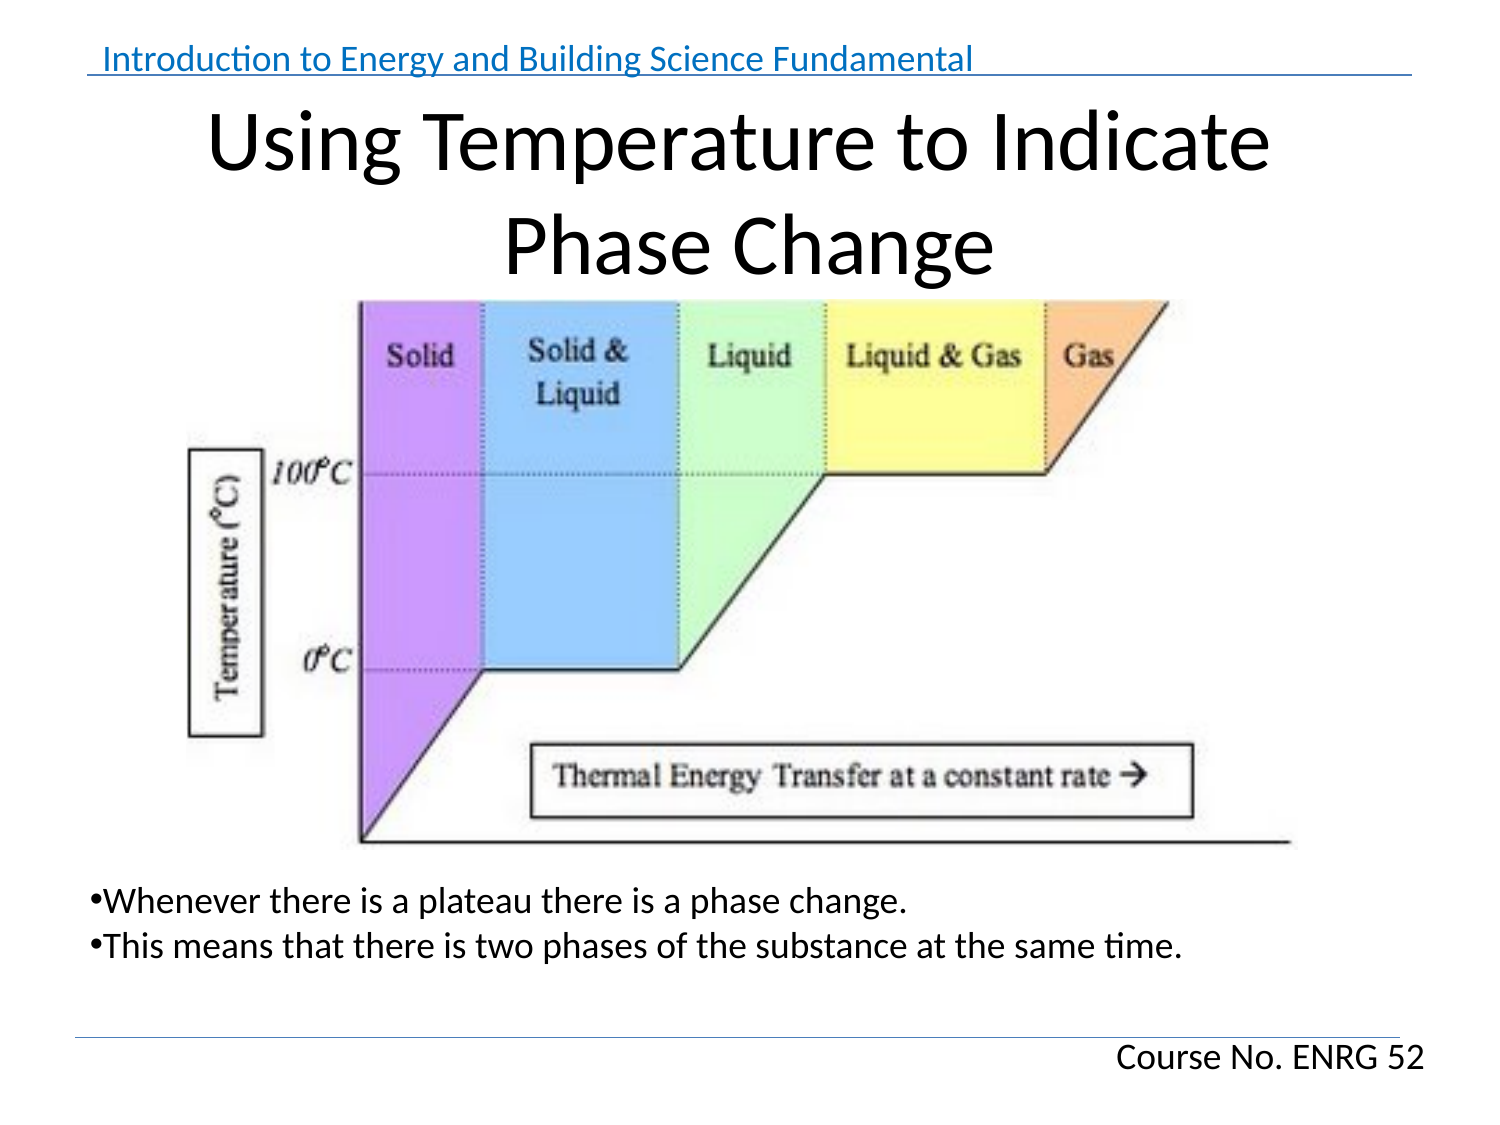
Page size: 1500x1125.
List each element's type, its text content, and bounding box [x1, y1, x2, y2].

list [186, 299, 1299, 851]
title Using Temperature to Indicate Phase Change [75, 75, 1425, 300]
text_box Whenever there is a plateau there is a phase change. This means that there is two phases of the substance at the same time. [74, 868, 1438, 974]
